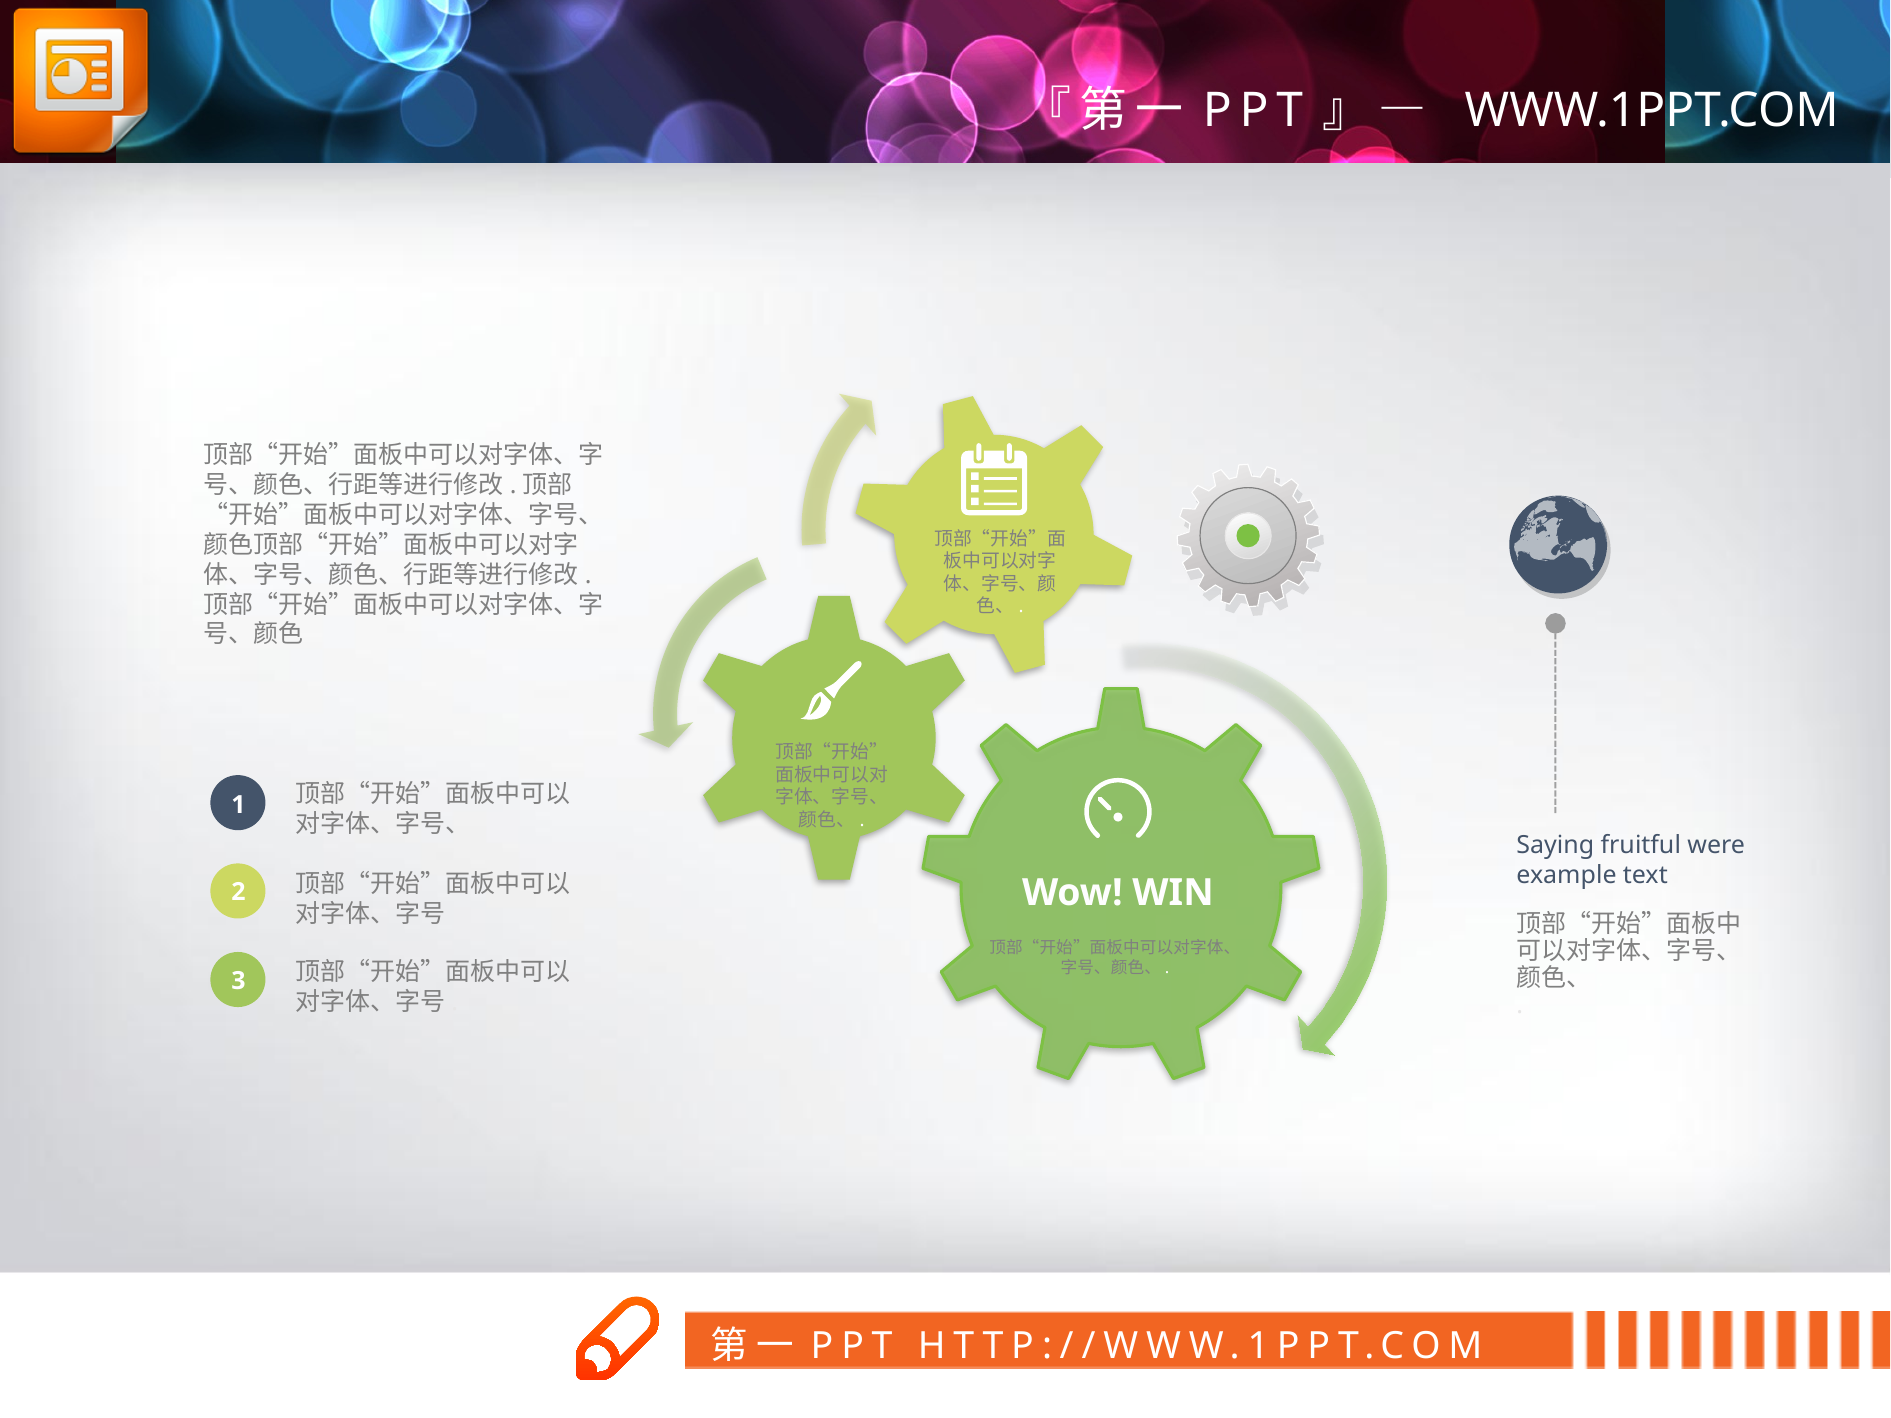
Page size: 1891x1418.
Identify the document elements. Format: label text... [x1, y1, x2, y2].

text_box 2 [215, 868, 262, 913]
text_box [223, 951, 253, 956]
text_box [262, 877, 266, 905]
text_box 3 [215, 956, 262, 1002]
text_box [225, 827, 251, 831]
text_box [262, 966, 266, 993]
text_box 顶部“开始”面板中可以对字体、字号 [280, 859, 407, 935]
text_box [210, 964, 215, 995]
text_box [210, 875, 215, 907]
text_box 顶部“开始”面板中可以对字体、字号、 [280, 770, 407, 845]
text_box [960, 442, 1028, 516]
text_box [1084, 777, 1152, 839]
text_box 顶部“开始”面板中可以对字体、字号. [280, 947, 407, 1023]
text_box [222, 1002, 254, 1008]
text_box 顶部“开始”面板中可以对字体、字号、颜色、. . [1507, 903, 1762, 1027]
text_box [221, 913, 255, 919]
text_box [220, 775, 255, 781]
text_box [1176, 463, 1324, 616]
text_box Saying fruitful were example text [1507, 820, 1764, 896]
text_box [262, 789, 266, 816]
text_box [800, 659, 864, 725]
text_box [210, 787, 215, 818]
picture [685, 1311, 1891, 1369]
text_box 1 [215, 781, 262, 827]
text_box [412, 359, 1503, 1087]
text_box 顶部“开始”面板中可以对字体、字号、颜色、行距等进行修改.顶部“开始”面板中可以对字体、字号、颜色顶部“开始”面板中可以对字体、字号、颜色、行距等进行修改.顶部“开始”面板中可以对字体、字号、颜色 [188, 430, 407, 686]
text_box [222, 863, 254, 868]
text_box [1509, 495, 1611, 600]
picture [0, 0, 1891, 1275]
